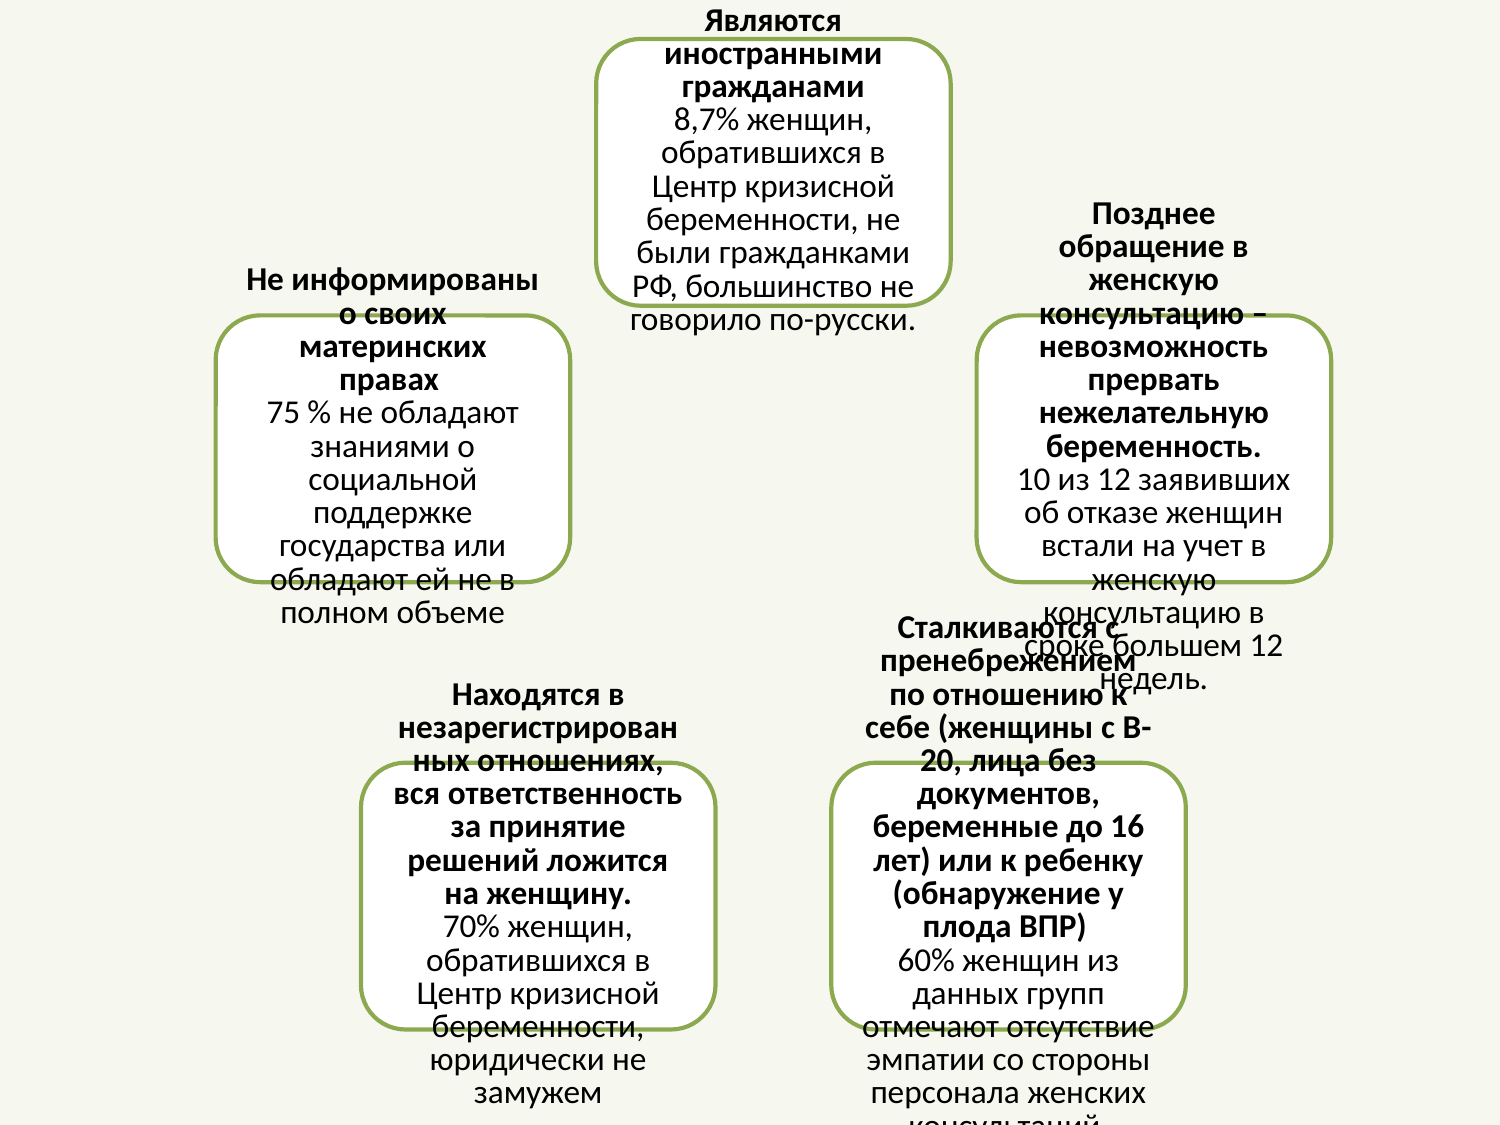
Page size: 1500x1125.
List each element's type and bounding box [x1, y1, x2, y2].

text_box [64, 38, 1483, 1107]
